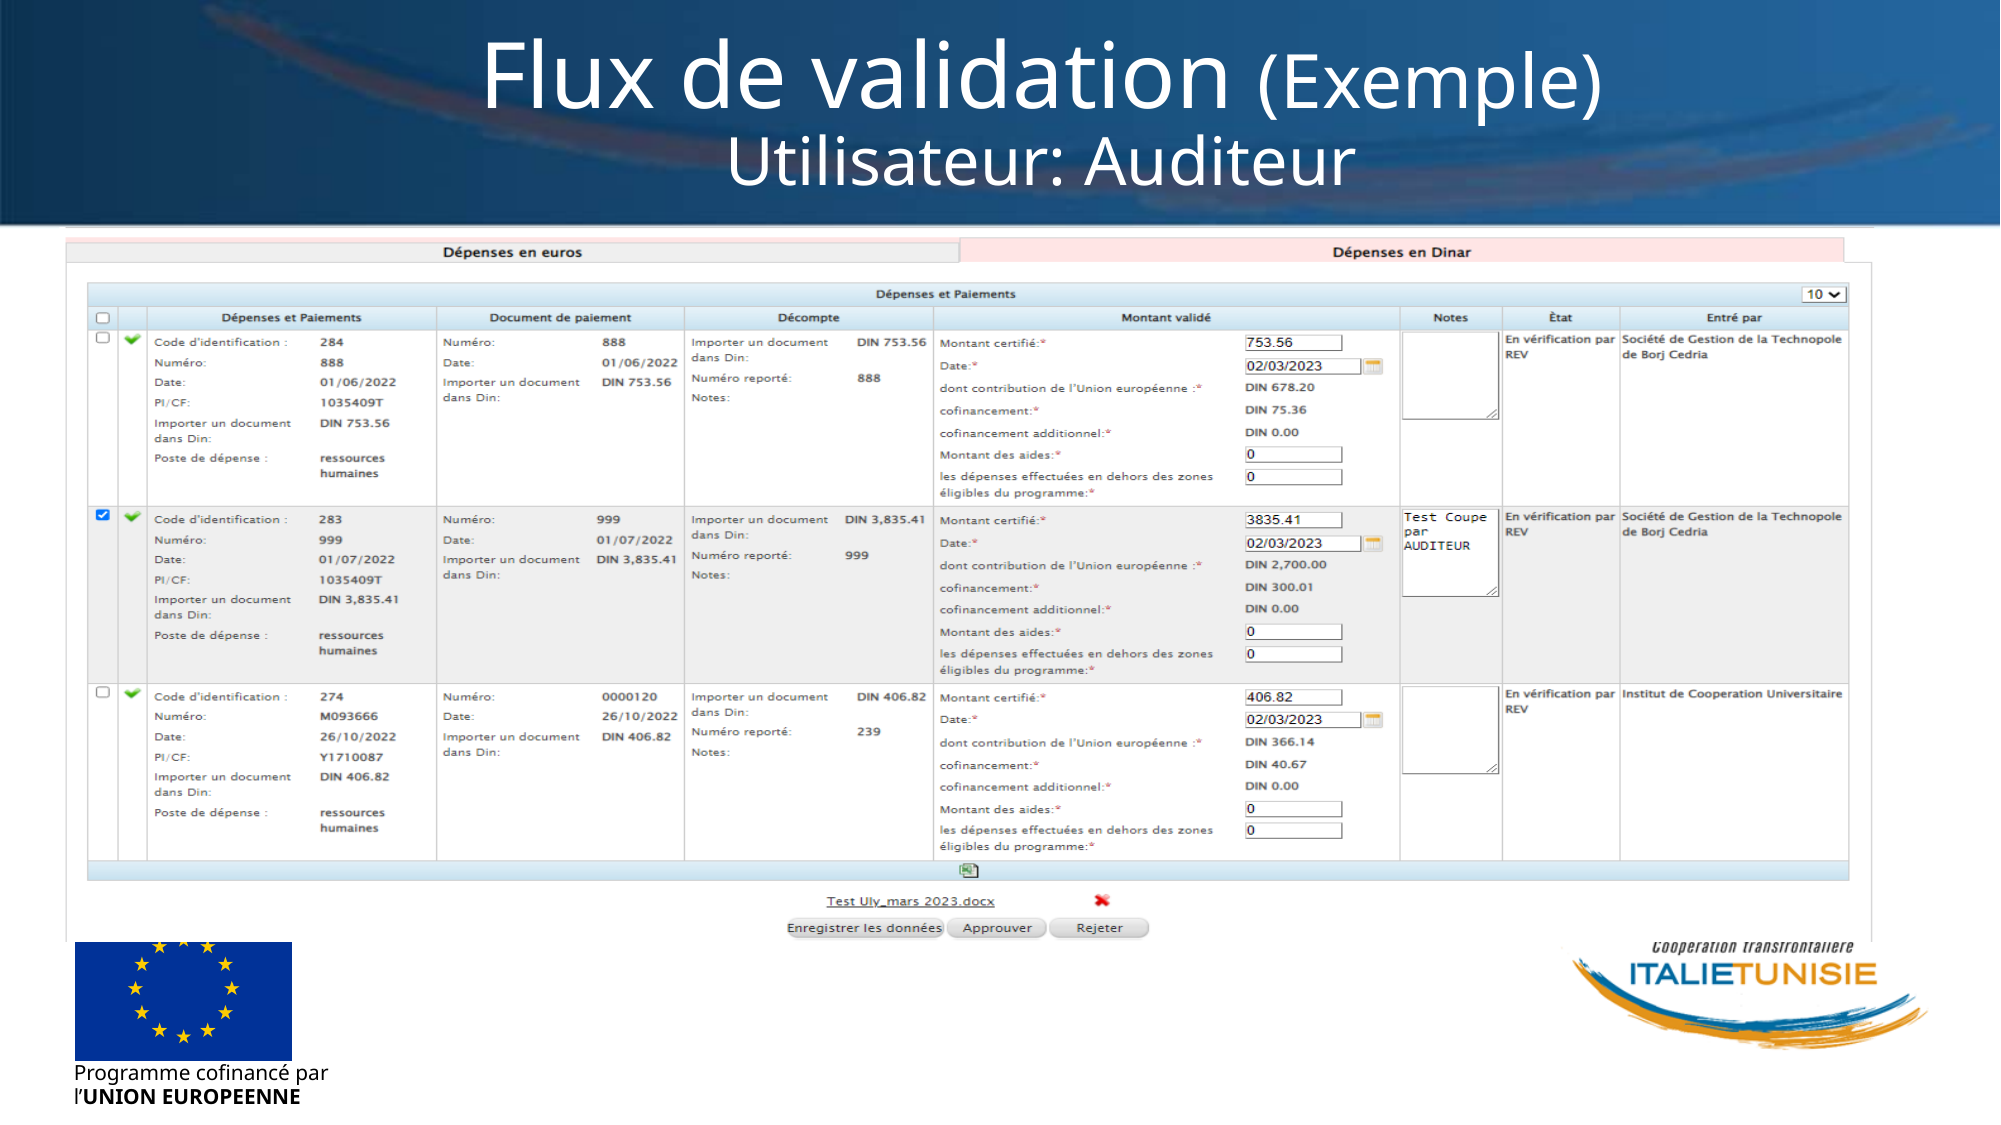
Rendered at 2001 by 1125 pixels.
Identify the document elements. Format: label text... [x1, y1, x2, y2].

picture [75, 942, 292, 1061]
title Flux de validation (Exemple) Utilisateur: Auditeur [137, 21, 1945, 210]
picture [1559, 894, 1942, 1085]
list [59, 227, 1875, 942]
picture [0, 0, 2000, 229]
